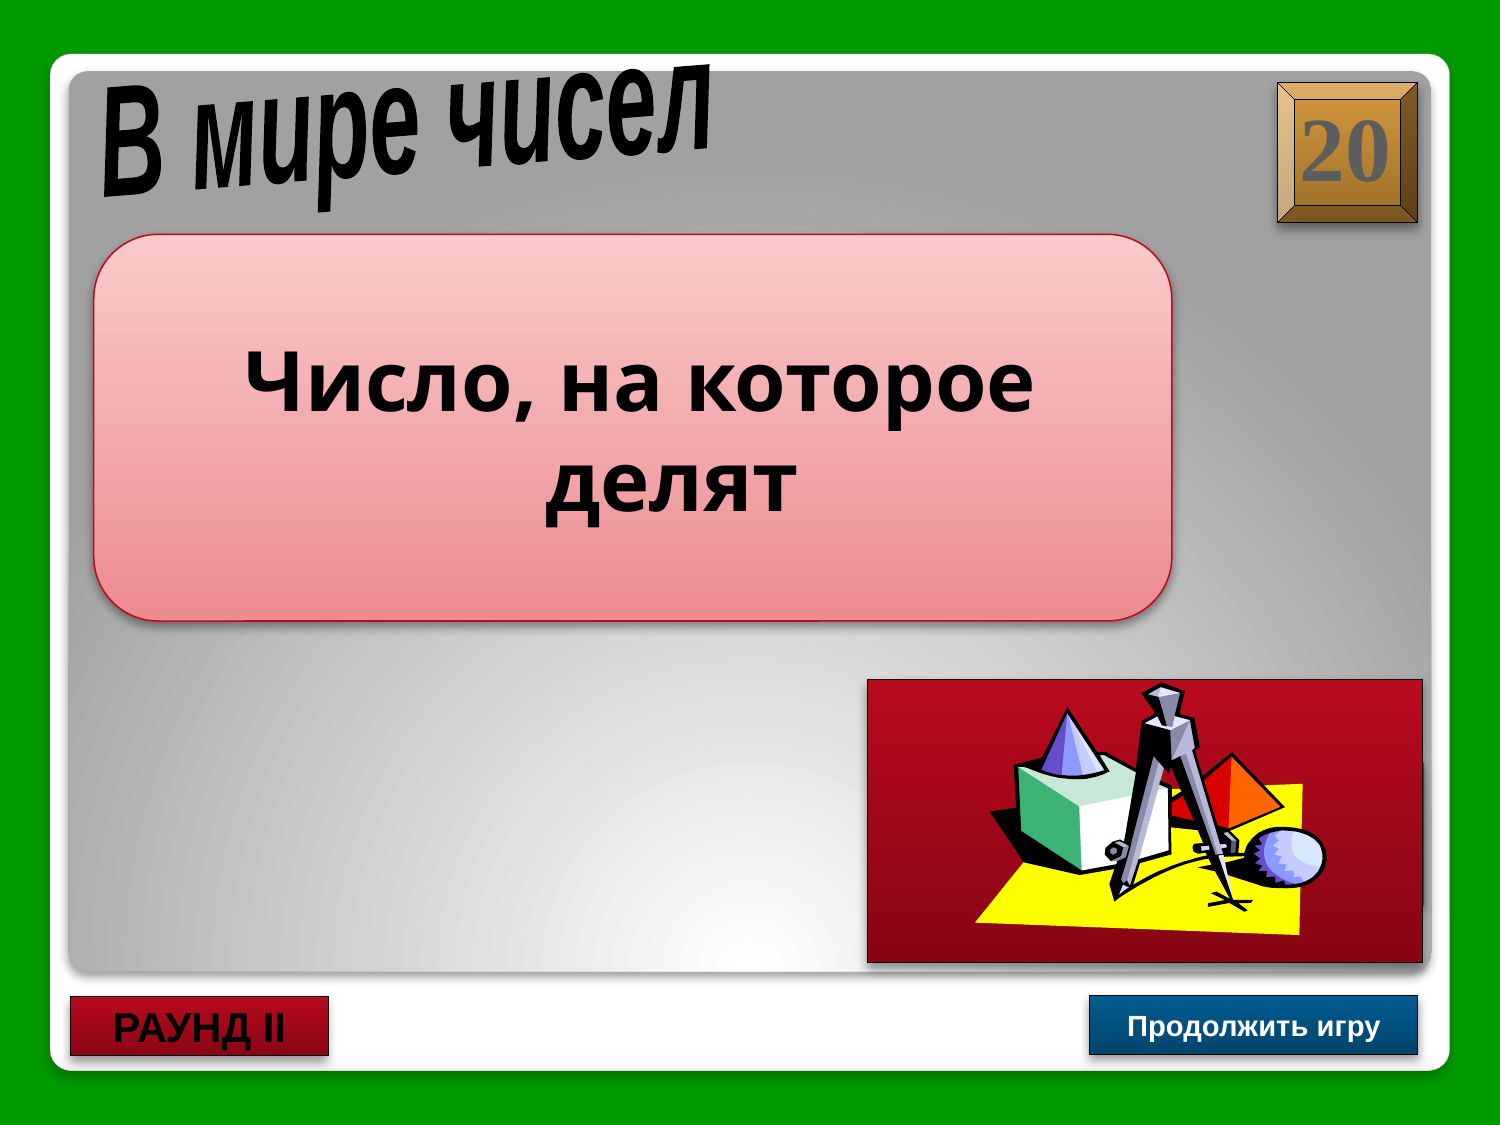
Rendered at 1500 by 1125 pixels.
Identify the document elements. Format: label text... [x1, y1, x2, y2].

text_box Число, на которое делят [92, 233, 1173, 622]
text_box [1277, 81, 1419, 223]
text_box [866, 679, 1423, 964]
text_box Продолжить игру [1089, 995, 1418, 1055]
text_box РАУНД II [70, 996, 329, 1056]
